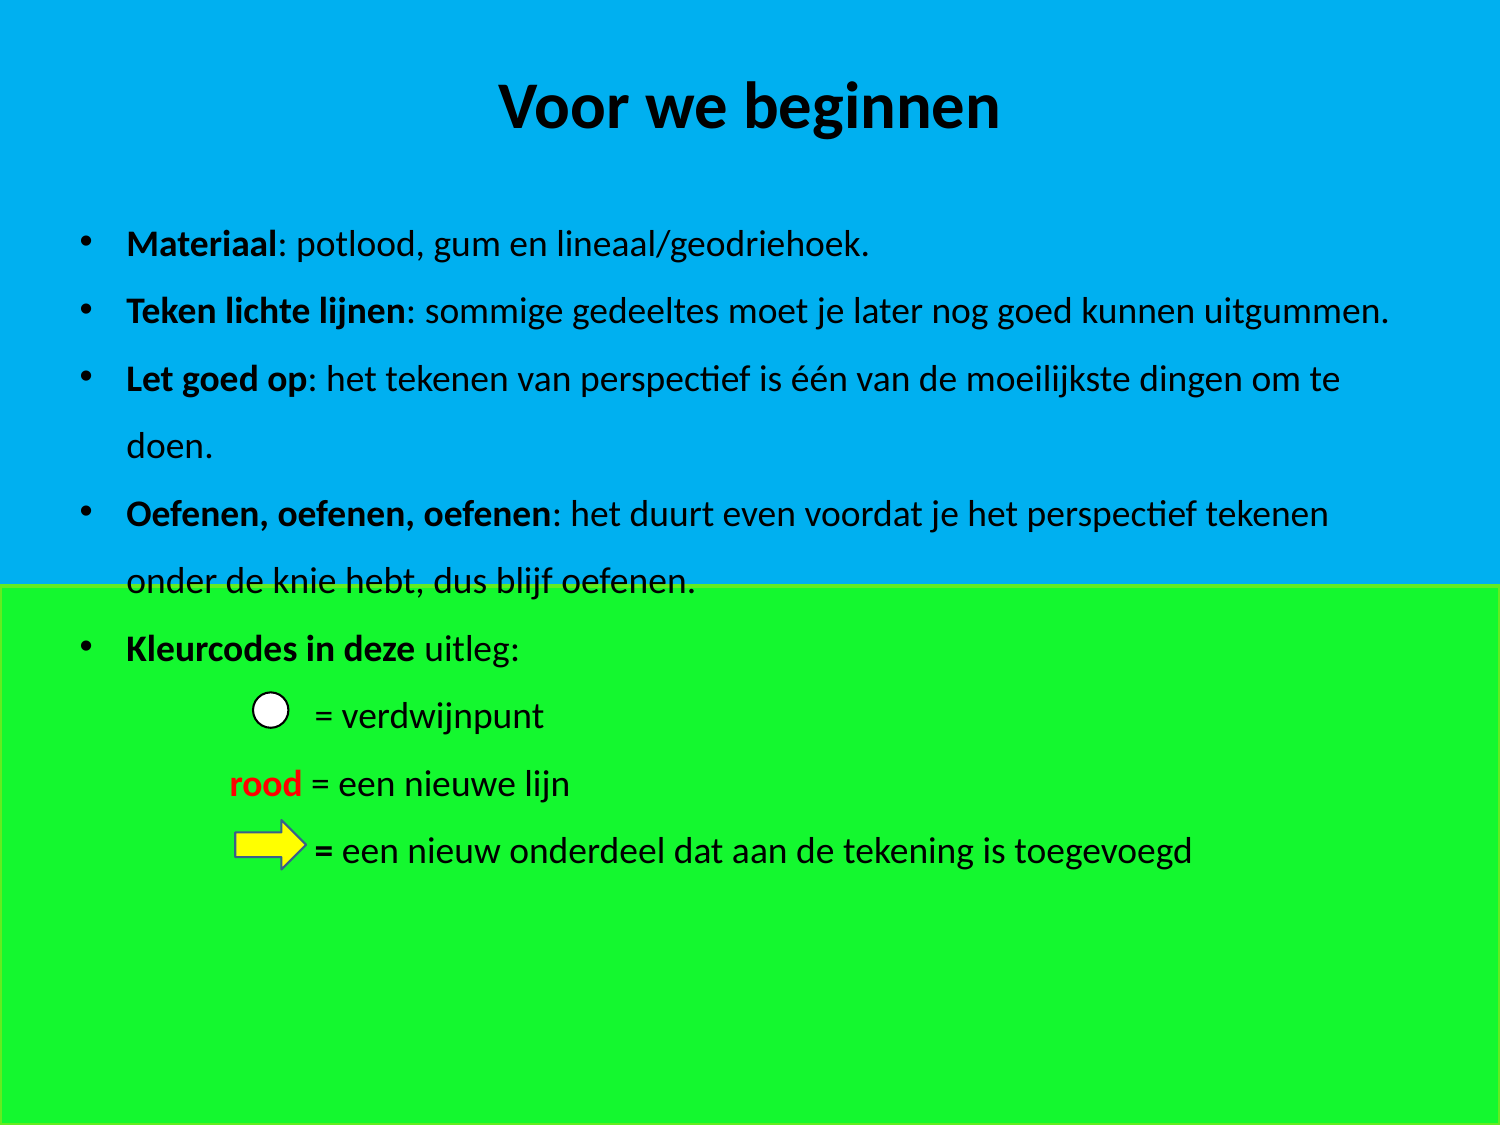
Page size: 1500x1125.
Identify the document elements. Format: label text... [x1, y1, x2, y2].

text_box [233, 818, 309, 872]
text_box Voor we beginnen [169, 54, 1331, 150]
text_box Materiaal: potlood, gum en lineaal/geodriehoek. Teken lichte lijnen: sommige gedeeltes moet je later nog goed kunnen uitgummen. Let goed op: het tekenen van perspectief is één van de moeilijkste dingen om te doen. Oefenen, oefenen, oefenen: het duurt even voordat je het perspectief tekenen onder de knie hebt, dus blijf oefenen. Kleurcodes in deze uitleg: = verdwijnpunt rood = een nieuwe lijn = een nieuw onderdeel dat aan de tekening is toegevoegd [64, 188, 1412, 969]
text_box [0, 584, 1500, 1125]
text_box [250, 690, 291, 730]
